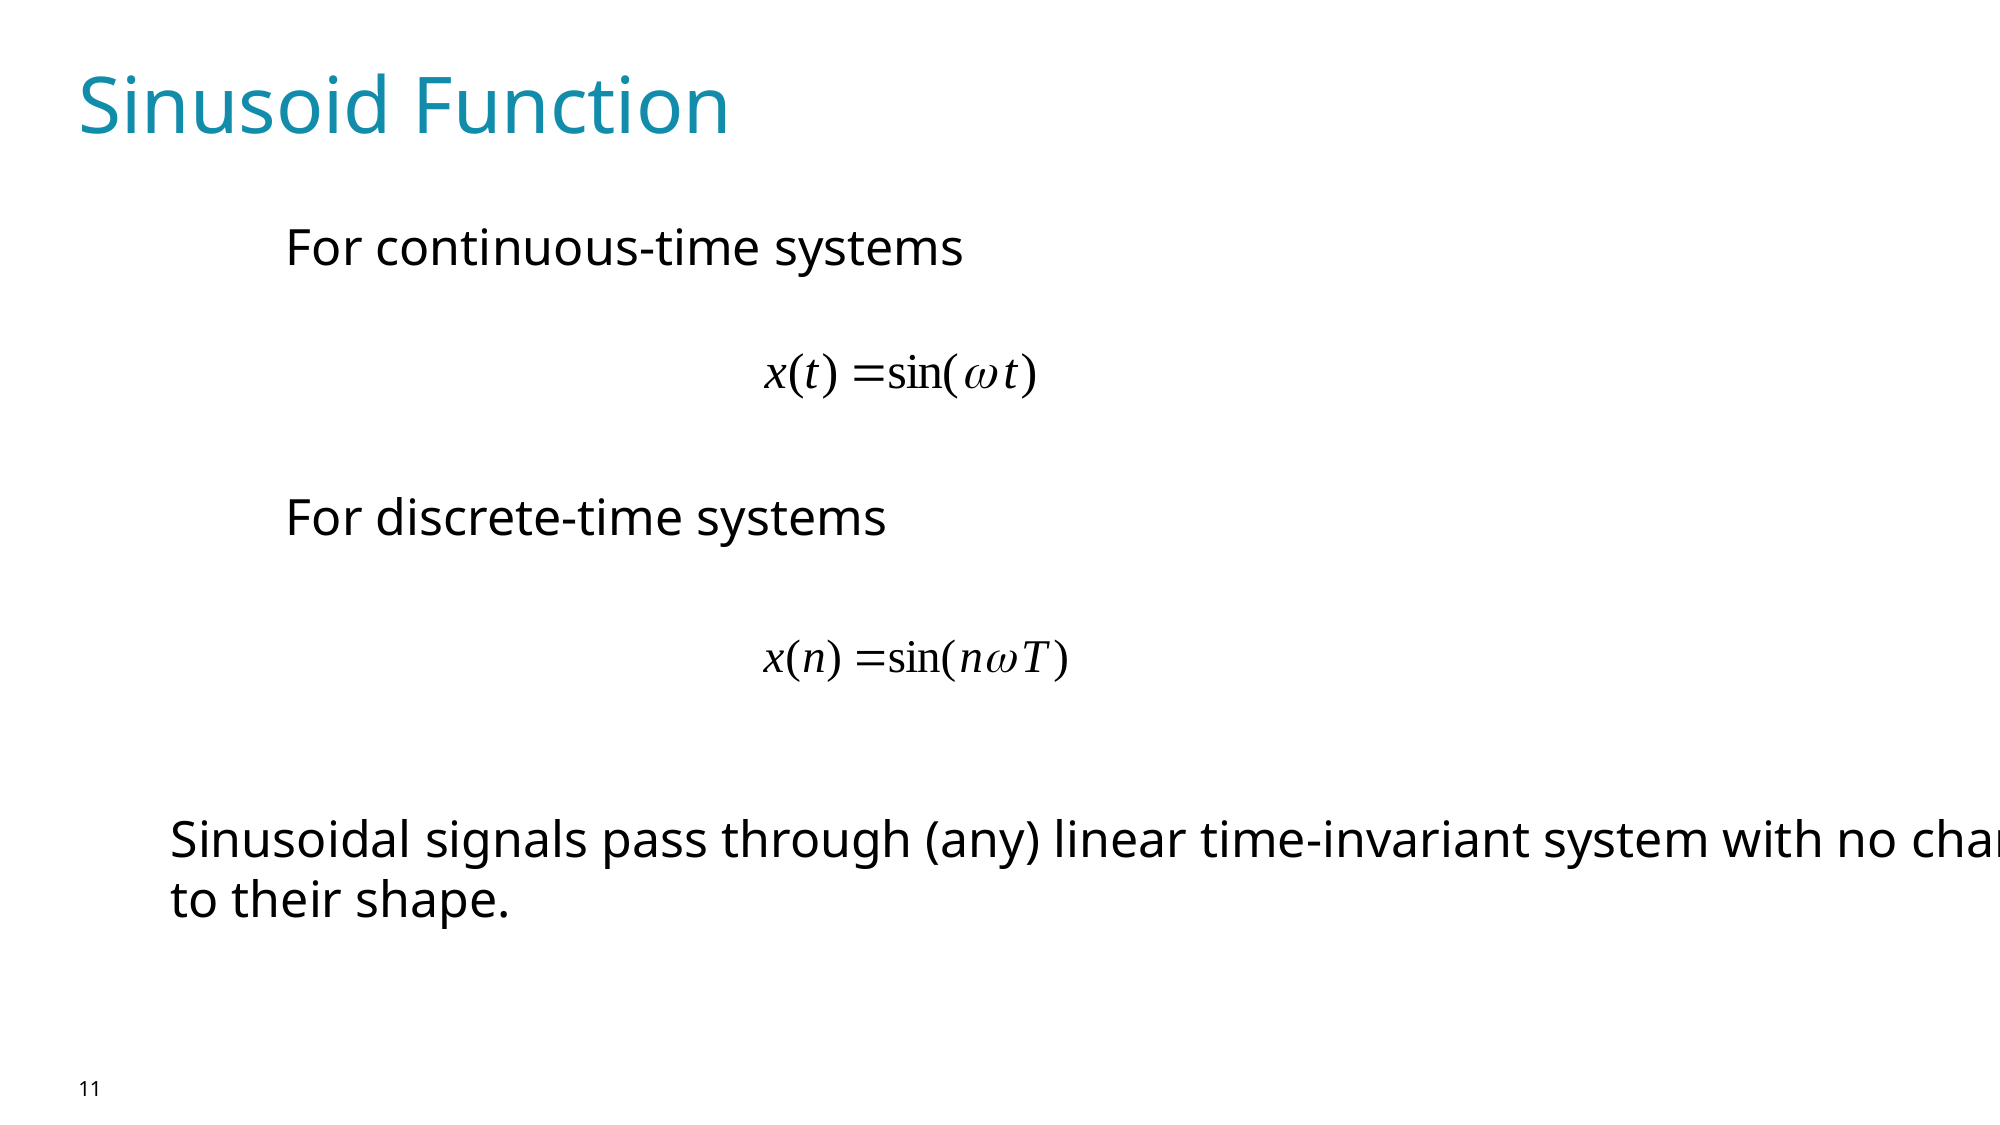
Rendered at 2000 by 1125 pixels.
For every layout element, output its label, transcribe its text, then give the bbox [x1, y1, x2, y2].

text_box For continuous-time systems For discrete-time systems [285, 215, 869, 708]
title Sinusoid Function [78, 55, 1910, 150]
text_box Sinusoidal signals pass through (any) linear time-invariant system with no change to their shape. [170, 807, 1824, 958]
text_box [754, 342, 1048, 410]
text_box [754, 629, 1079, 693]
